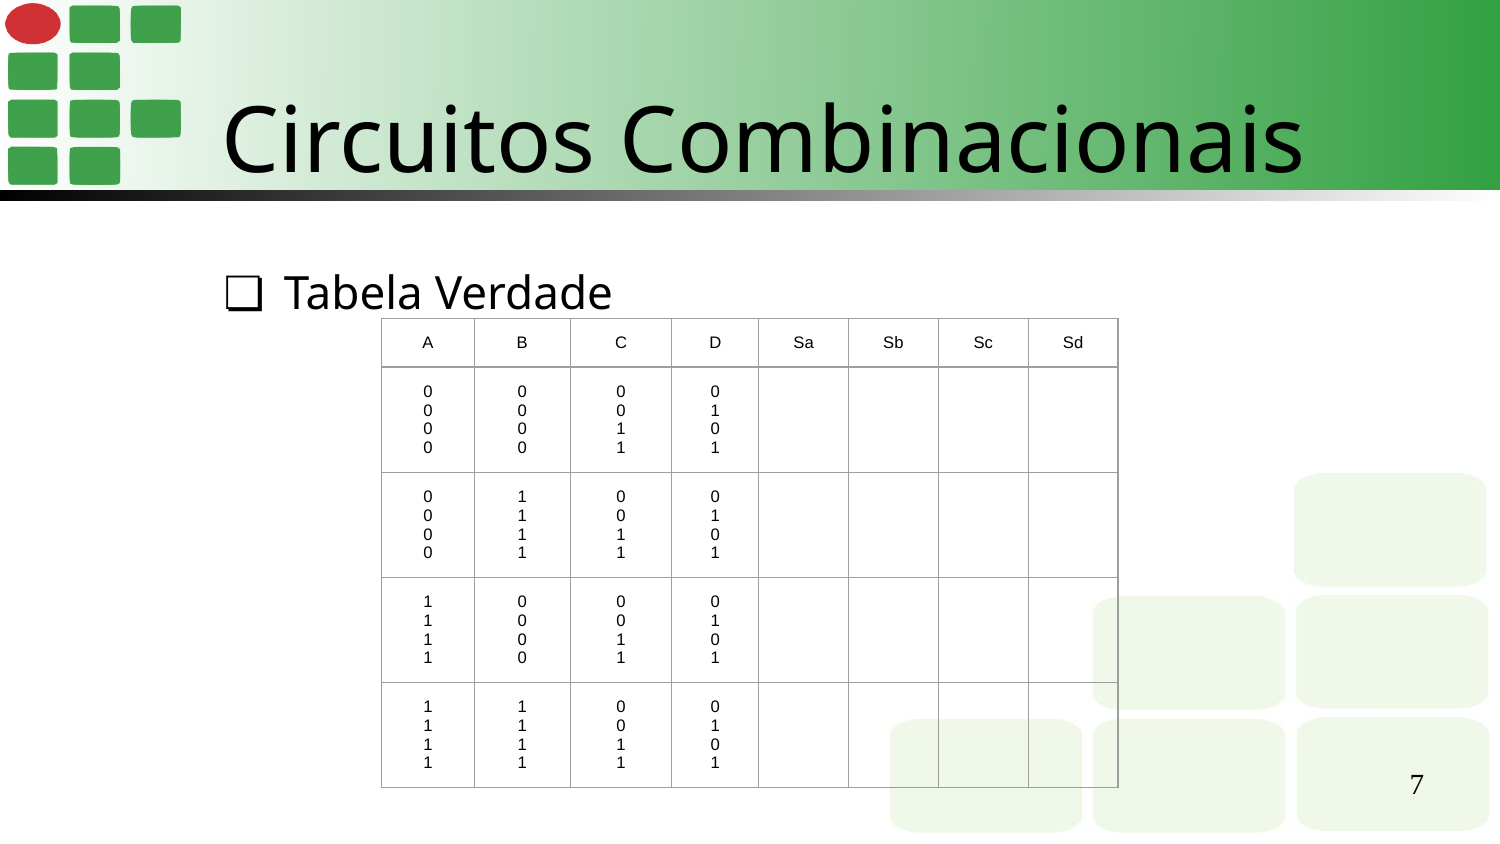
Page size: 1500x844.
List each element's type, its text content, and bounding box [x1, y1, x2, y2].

table_cell [1029, 683, 1117, 787]
table_cell 0 0 1 1 [571, 368, 671, 472]
table_cell [759, 578, 848, 682]
slide_number ‹#› [1075, 768, 1425, 827]
table_cell 1 1 1 1 [382, 683, 474, 787]
table_cell [759, 368, 848, 472]
table_cell 0 0 0 0 [382, 368, 474, 472]
table_header Sa [759, 319, 848, 366]
table_cell 0 0 0 0 [382, 473, 474, 577]
table_cell [849, 578, 938, 682]
table_cell [759, 683, 848, 787]
table_cell 1 1 1 1 [382, 578, 474, 682]
table_cell 0 0 0 0 [475, 578, 570, 682]
table_cell [1029, 368, 1117, 472]
table_cell [939, 578, 1028, 682]
table_cell [849, 368, 938, 472]
table_cell 1 1 1 1 [475, 473, 570, 577]
table_header Sc [939, 319, 1028, 366]
table_cell [939, 368, 1028, 472]
table_cell [1029, 578, 1117, 682]
table_cell 0 1 0 1 [672, 473, 758, 577]
table_cell [939, 473, 1028, 577]
table_cell [759, 473, 848, 577]
table_header B [475, 319, 570, 366]
table_cell [849, 683, 938, 787]
table_header A [382, 319, 474, 366]
table_cell 0 0 1 1 [571, 473, 671, 577]
table_header D [672, 319, 758, 366]
table_cell 0 0 1 1 [571, 683, 671, 787]
picture [5, 3, 181, 185]
table_cell 1 1 1 1 [475, 683, 570, 787]
table_header Sb [849, 319, 938, 366]
text_box Tabela Verdade [193, 248, 1469, 316]
table_header C [571, 319, 671, 366]
table_cell [939, 683, 1028, 787]
picture [803, 441, 1495, 835]
table_cell 0 0 1 1 [571, 578, 671, 682]
table_cell [1029, 473, 1117, 577]
text_box Circuitos Combinacionais [206, 26, 1468, 207]
table_cell 0 0 0 0 [475, 368, 570, 472]
table_header Sd [1029, 319, 1117, 366]
table_cell 0 1 0 1 [672, 368, 758, 472]
table_cell 0 1 0 1 [672, 683, 758, 787]
table_cell 0 1 0 1 [672, 578, 758, 682]
table_cell [849, 473, 938, 577]
